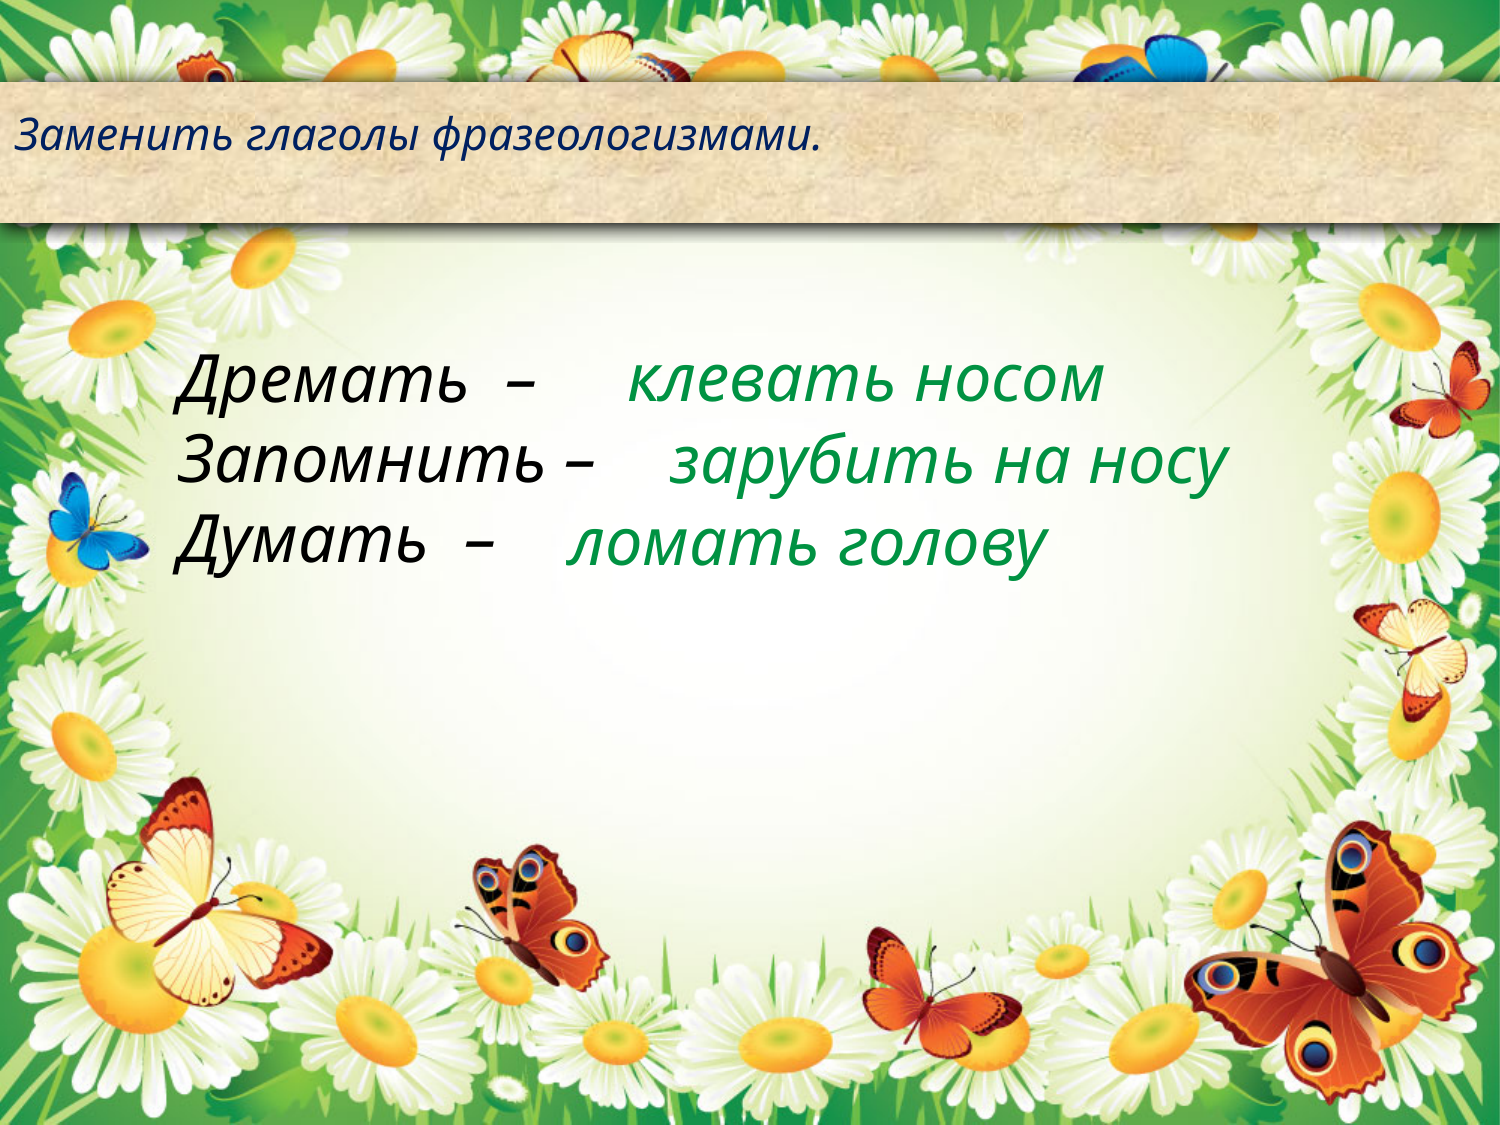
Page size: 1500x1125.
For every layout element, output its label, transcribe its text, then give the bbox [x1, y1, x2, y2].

text_box клевать носом [548, 325, 1186, 424]
text_box Заменить глаголы фразеологизмами. [0, 82, 1500, 223]
picture [0, 223, 1500, 1125]
picture [1104, 77, 1113, 82]
text_box Дремать – Запомнить – Думать – [1123, 328, 1418, 583]
text_box ломать голову [489, 489, 1128, 588]
text_box Дремать – Запомнить – Думать – [164, 328, 583, 583]
picture [0, 0, 1500, 82]
text_box зарубить на носу [583, 407, 1315, 506]
